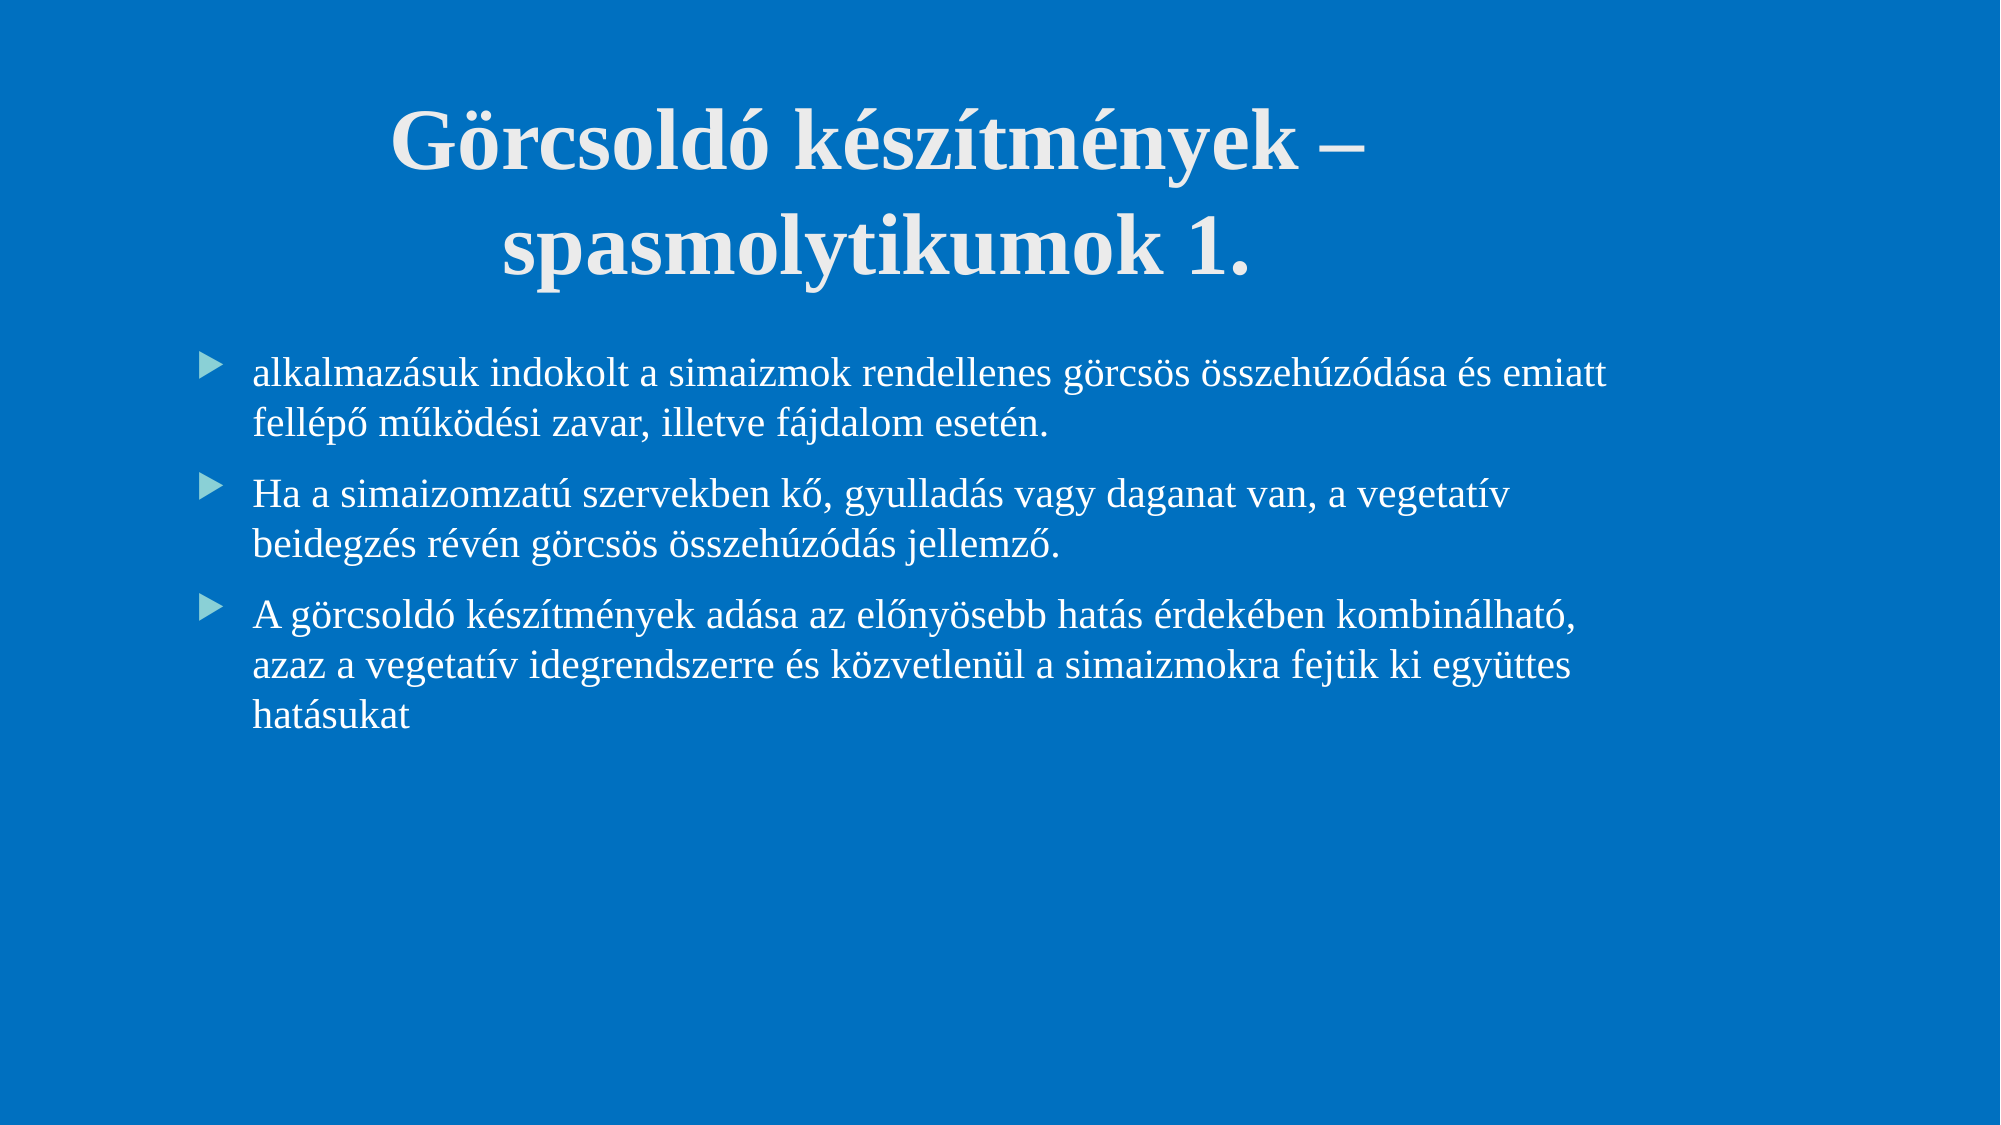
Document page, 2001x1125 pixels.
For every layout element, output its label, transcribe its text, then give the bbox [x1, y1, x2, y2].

list alkalmazásuk indokolt a simaizmok rendellenes görcsös összehúzódása és emiatt fellépő működési zavar, illetve fájdalom esetén. Ha a simaizomzatú szervekben kő, gyulladás vagy daganat van, a vegetatív beidegzés révén görcsös összehúzódás jellemző. A görcsoldó készítmények adása az előnyösebb hatás érdekében kombinálható, azaz a vegetatív idegrendszerre és közvetlenül a simaizmokra fejtik ki együttes hatásukat [181, 336, 1649, 1025]
title Görcsoldó készítmények – spasmolytikumok 1. [106, 74, 1649, 304]
